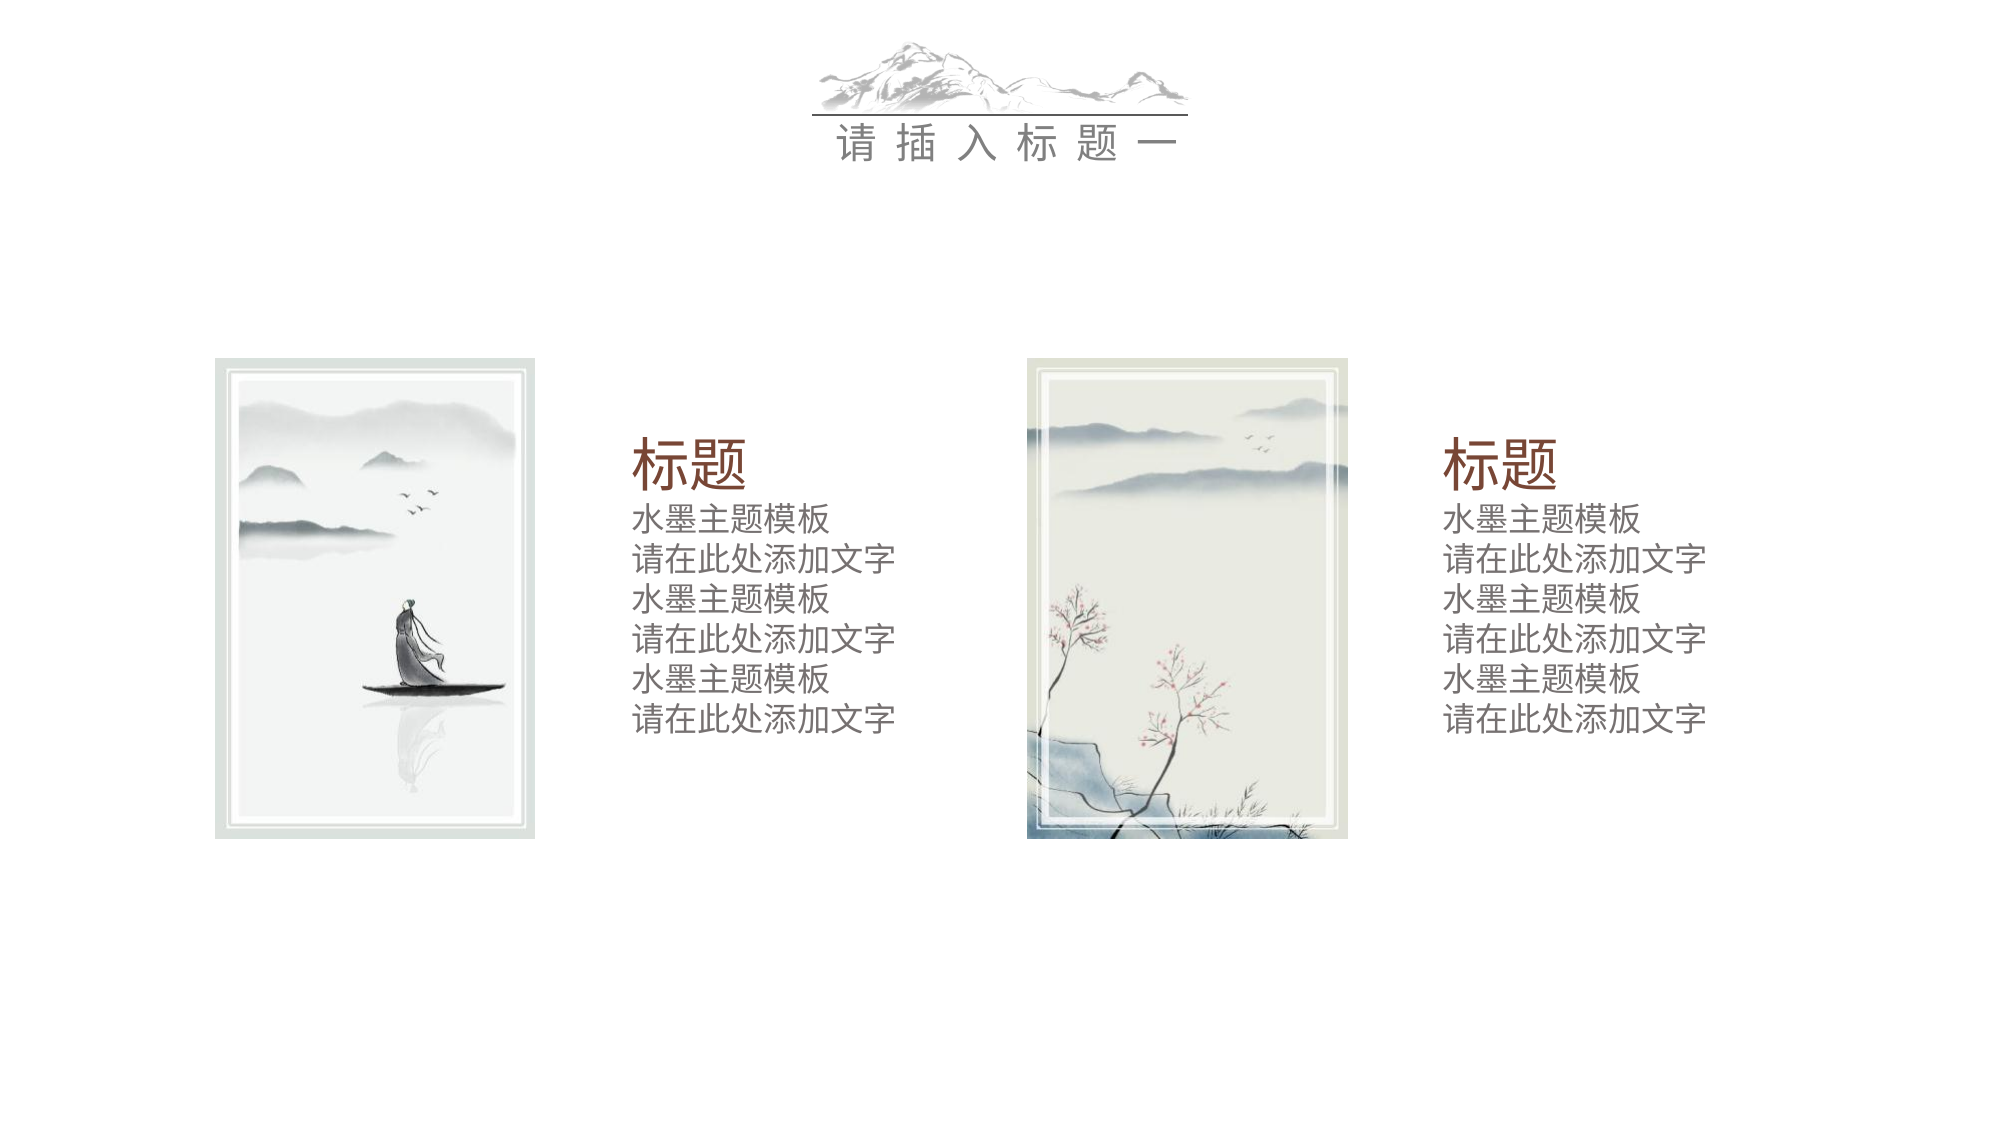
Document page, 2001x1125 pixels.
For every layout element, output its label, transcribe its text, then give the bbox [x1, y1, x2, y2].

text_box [808, 17, 1209, 175]
text_box 标题 水墨主题模板 请在此处添加文字 水墨主题模板 请在此处添加文字 水墨主题模板 请在此处添加文字 [1427, 420, 1724, 746]
text_box 标题 水墨主题模板 请在此处添加文字 水墨主题模板 请在此处添加文字 水墨主题模板 请在此处添加文字 [616, 420, 913, 746]
picture [214, 358, 535, 839]
picture [1027, 358, 1348, 839]
